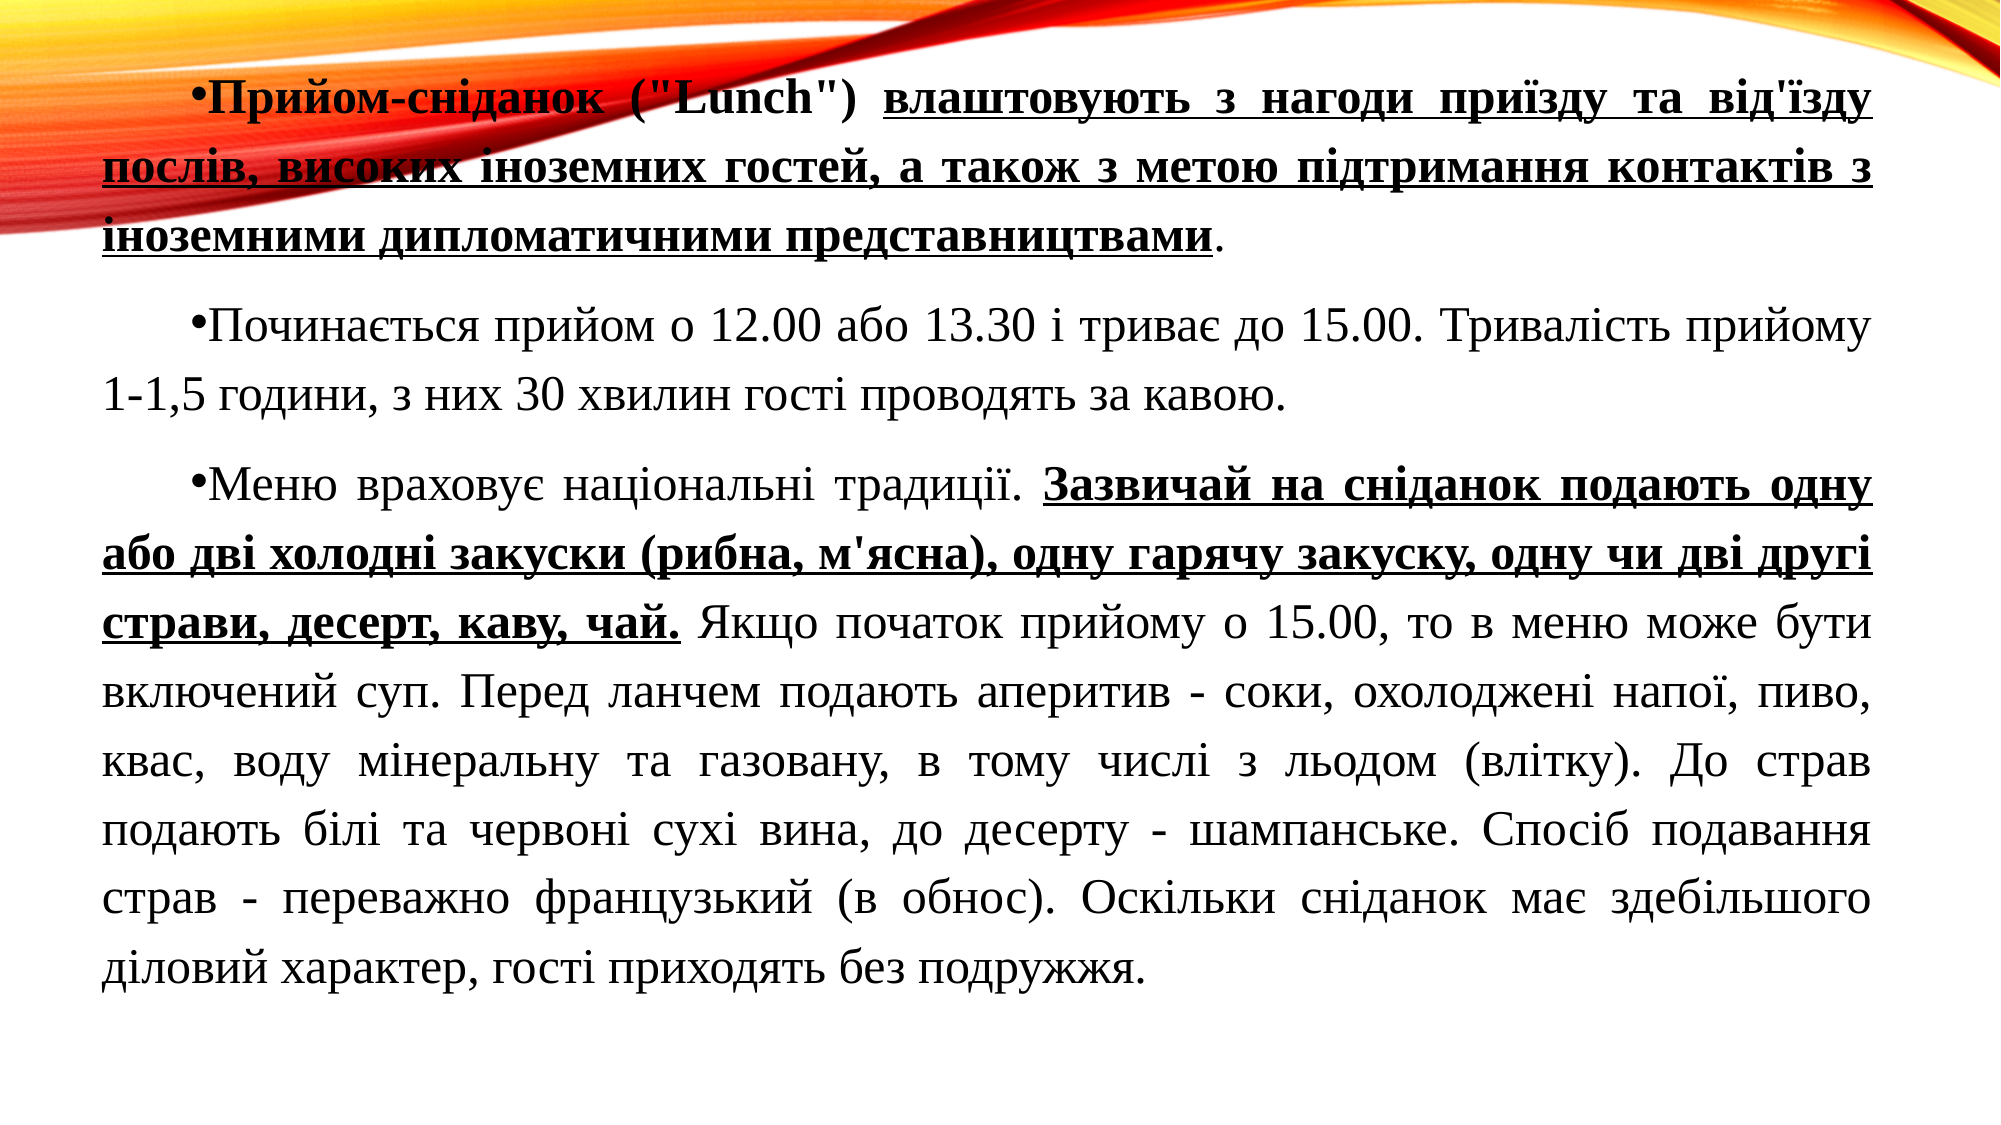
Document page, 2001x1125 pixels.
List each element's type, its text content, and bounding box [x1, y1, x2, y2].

picture [0, 0, 2000, 237]
list Прийом-сніданок ("Lunch") влаштовують з нагоди приїзду та від'їзду послів, високих іноземних гостей, а також з метою підтримання контактів з іноземними дипломатичними представництвами. Починається прийом о 12.00 або 13.30 і триває до 15.00. Тривалість прийому 1-1,5 години, з них 30 хвилин гості проводять за кавою. Меню враховує національні традиції. Зазвичай на сніданок подають одну або дві холодні закуски (рибна, м'ясна), одну гарячу закуску, одну чи дві другі страви, десерт, каву, чай. Якщо початок прийому о 15.00, то в меню може бути включений суп. Перед ланчем подають аперитив - соки, охолоджені напої, пиво, квас, воду мінеральну та газовану, в тому числі з льодом (влітку). До страв подають білі та червоні сухі вина, до десерту - шампанське. Спосіб подавання страв - переважно французький (в обнос). Оскільки сніданок має здебільшого діловий характер, гості приходять без подружжя. [49, 47, 1888, 1021]
